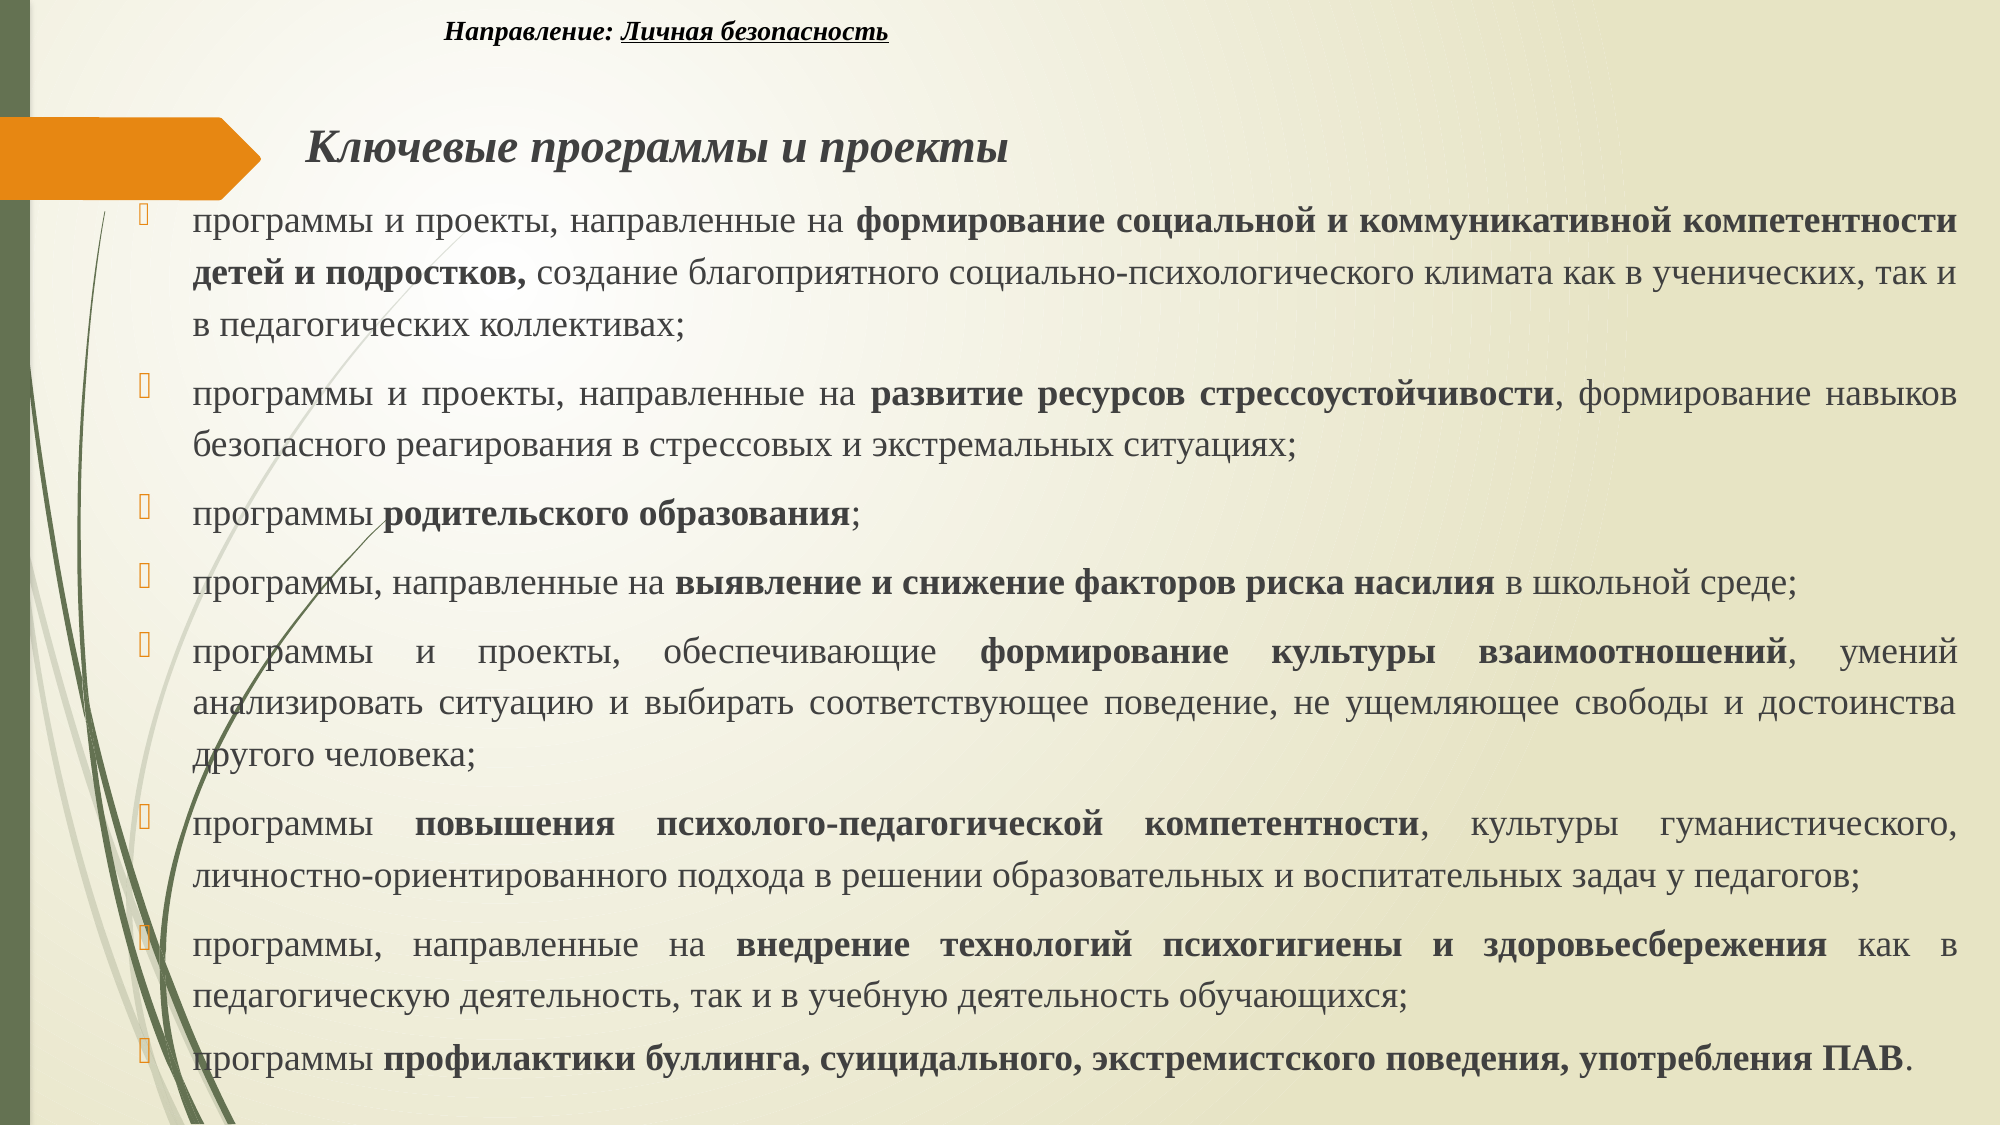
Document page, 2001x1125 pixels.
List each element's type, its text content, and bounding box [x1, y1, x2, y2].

list Ключевые программы и проекты программы и проекты, направленные на формирование социальной и коммуникативной компетентности детей и подростков, создание благоприятного социально-психологического климата как в ученических, так и в педагогических коллективах; программы и проекты, направленные на развитие ресурсов стрессоустойчивости, формирование навыков безопасного реагирования в стрессовых и экстремальных ситуациях; программы родительского образования; программы, направленные на выявление и снижение факторов риска насилия в школьной среде; программы и проекты, обеспечивающие формирование культуры взаимоотношений, умений анализировать ситуацию и выбирать соответствующее поведение, не ущемляющее свободы и достоинства другого человека; программы повышения психолого-педагогической компетентности, культуры гуманистического, личностно-ориентированного подхода в решении образовательных и воспитательных задач у педагогов; программы, направленные на внедрение технологий психогигиены и здоровьесбережения как в педагогическую деятельность, так и в учебную деятельность обучающихся; программы профилактики буллинга, суицидального, экстремистского поведения, употребления ПАВ. [123, 98, 1974, 1091]
title Направление: Личная безопасность [429, 5, 1891, 98]
